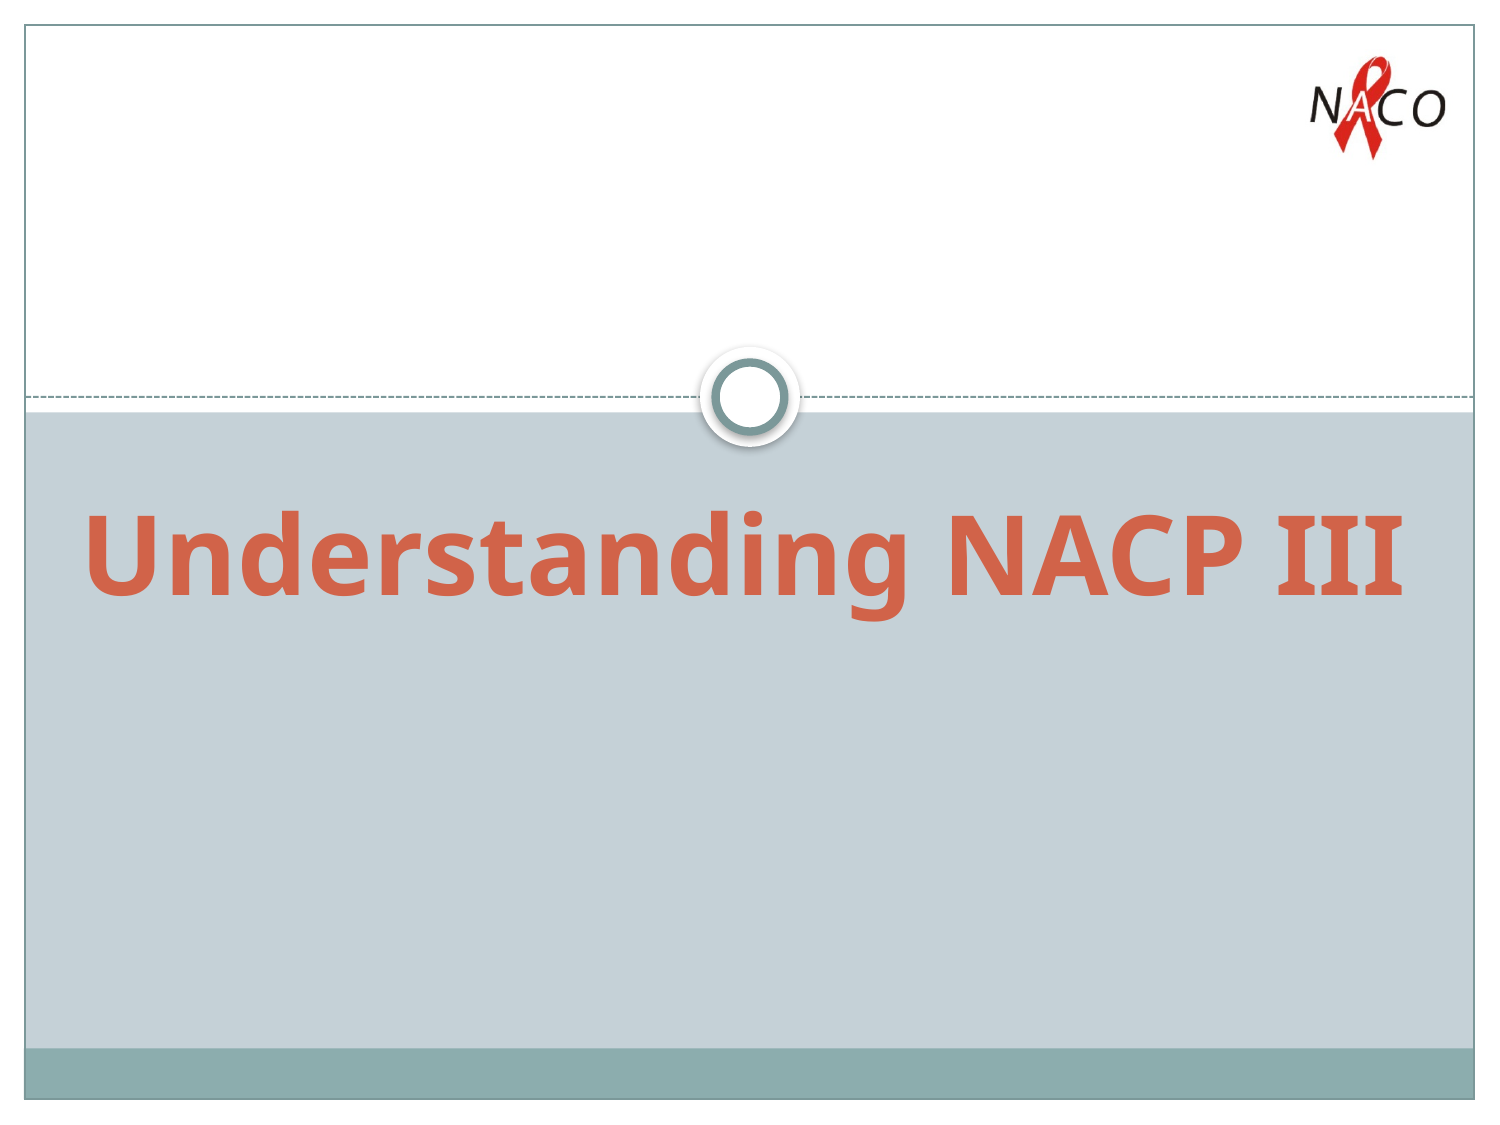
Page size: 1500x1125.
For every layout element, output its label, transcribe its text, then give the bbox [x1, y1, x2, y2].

title Understanding NACP III [62, 474, 1426, 626]
picture [1299, 49, 1456, 166]
